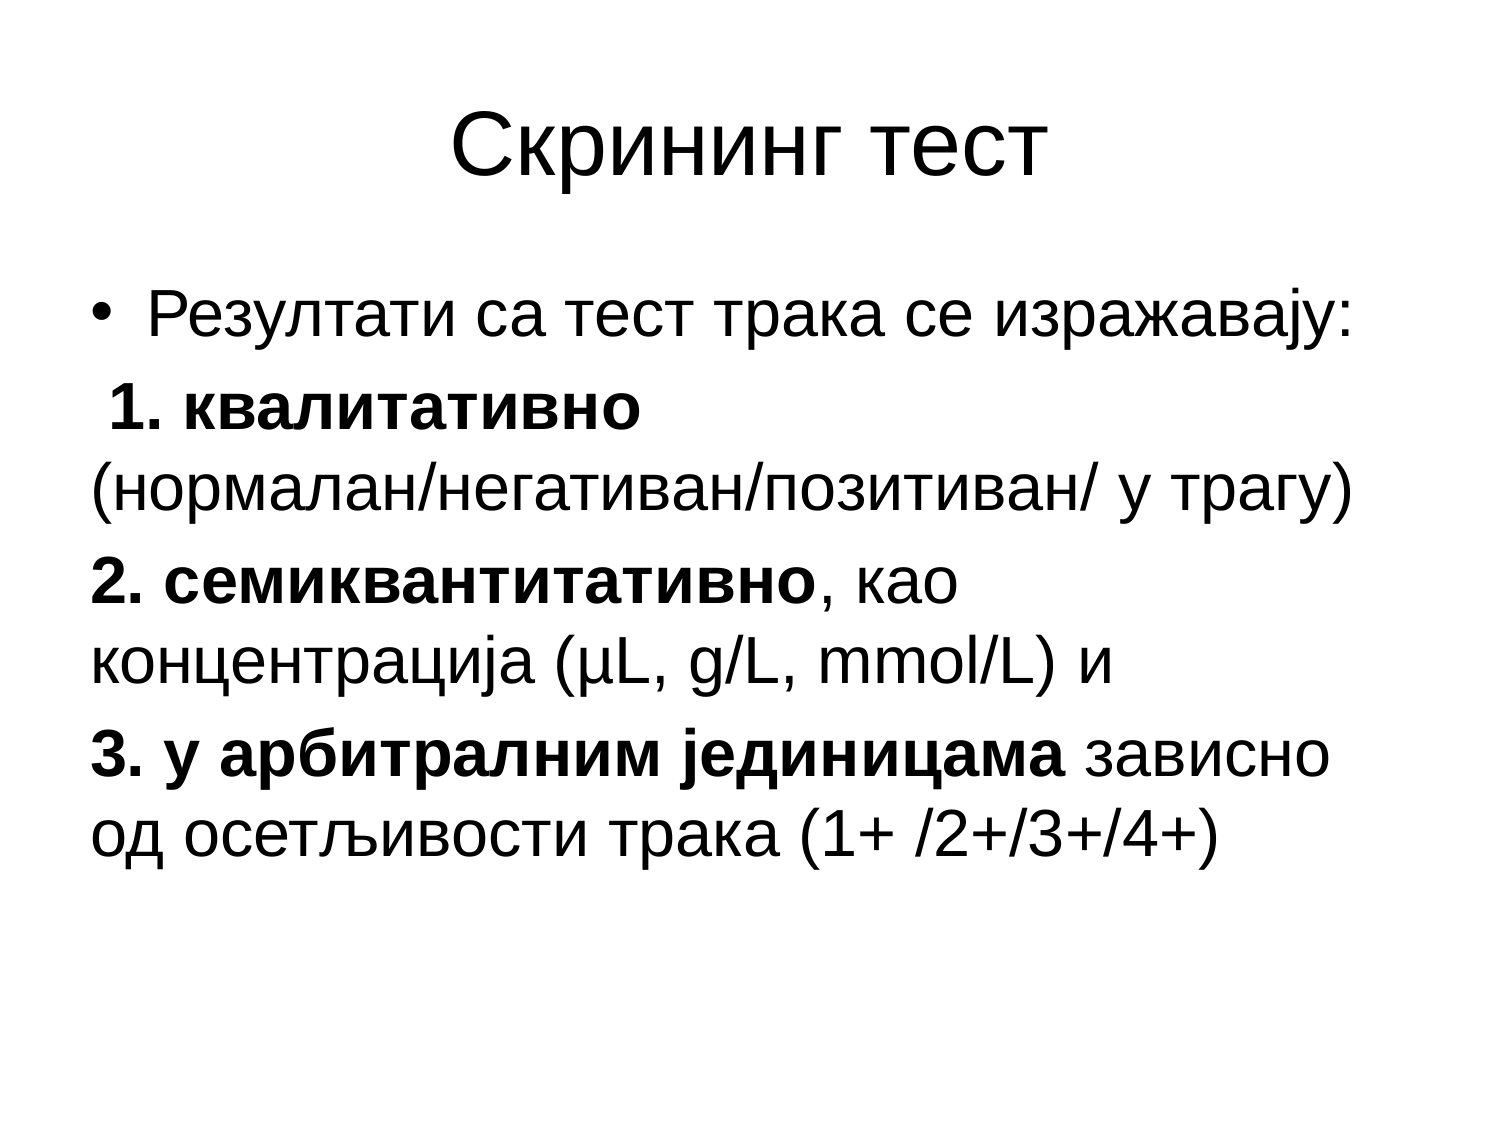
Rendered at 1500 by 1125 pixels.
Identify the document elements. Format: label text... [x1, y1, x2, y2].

list Резултати са тест трака се изражавају: 1. квалитативно (нормалан/негативан/позитиван/ у трагу) 2. семиквантитативно, као концентрација (µL, g/L, mmol/L) и 3. у арбитралним јединицама зависно од осетљивости трака (1+ /2+/3+/4+) [75, 262, 1425, 1005]
title Скрининг тест [75, 45, 1425, 233]
